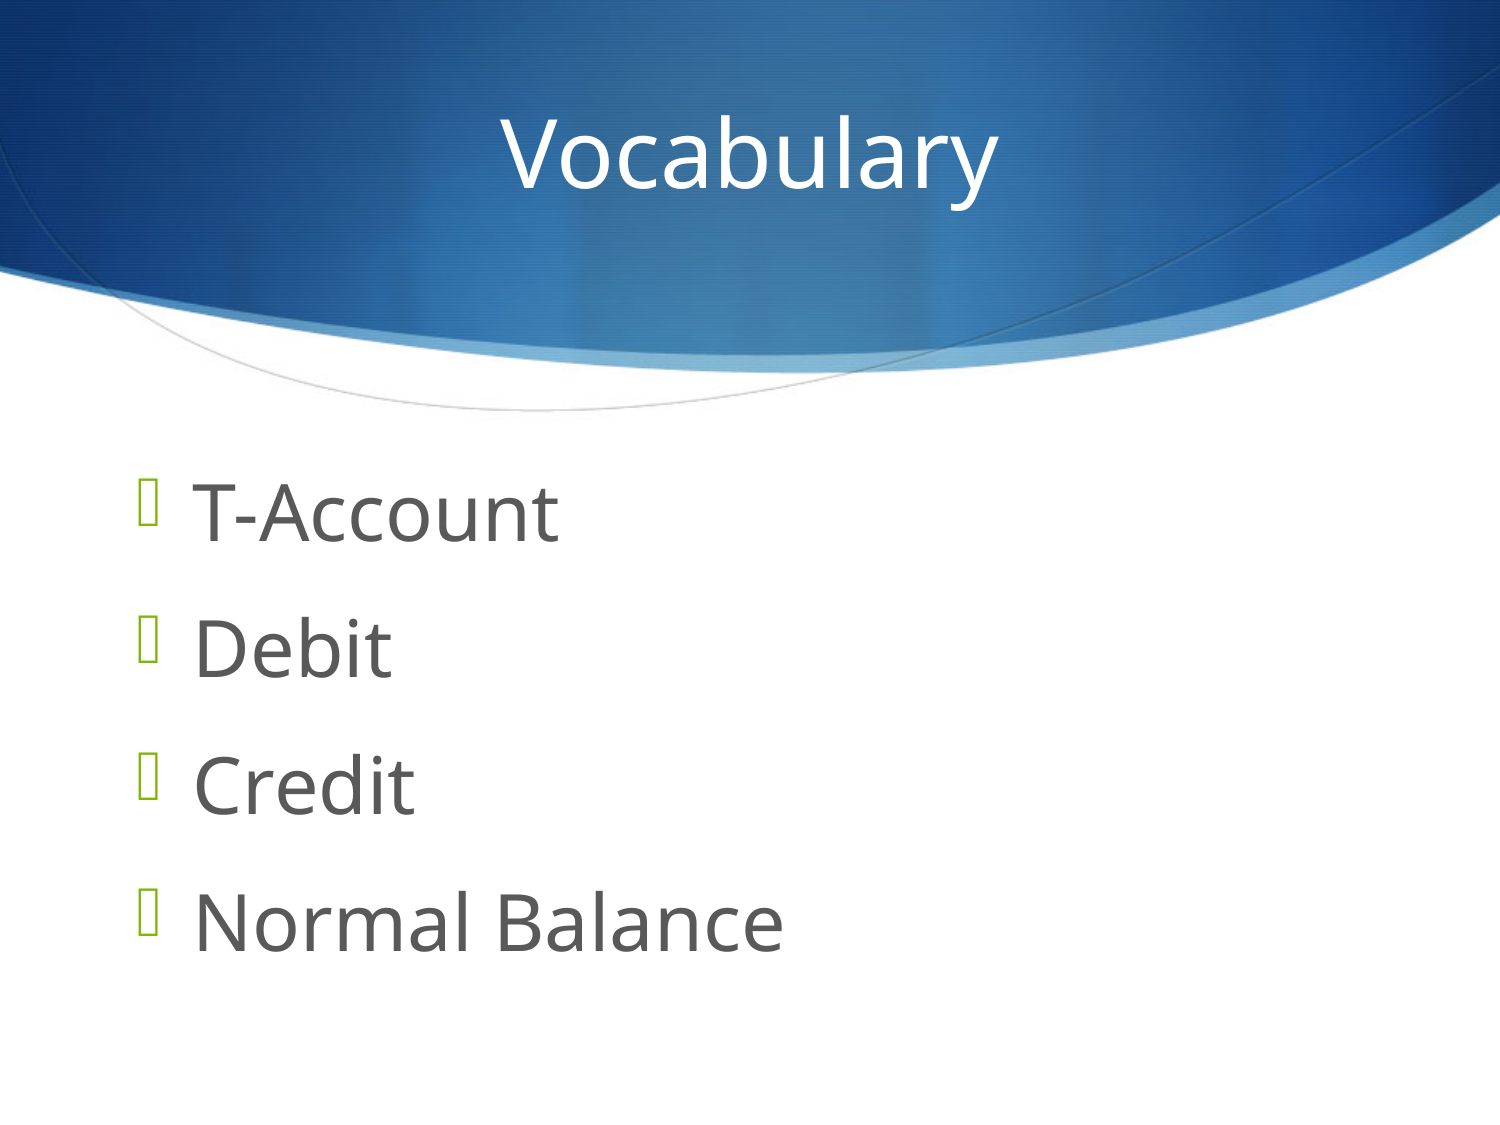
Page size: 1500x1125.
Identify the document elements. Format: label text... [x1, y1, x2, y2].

list T-Account Debit Credit Normal Balance [121, 454, 1379, 991]
title Vocabulary [75, 56, 1425, 245]
picture [0, 0, 1500, 1125]
